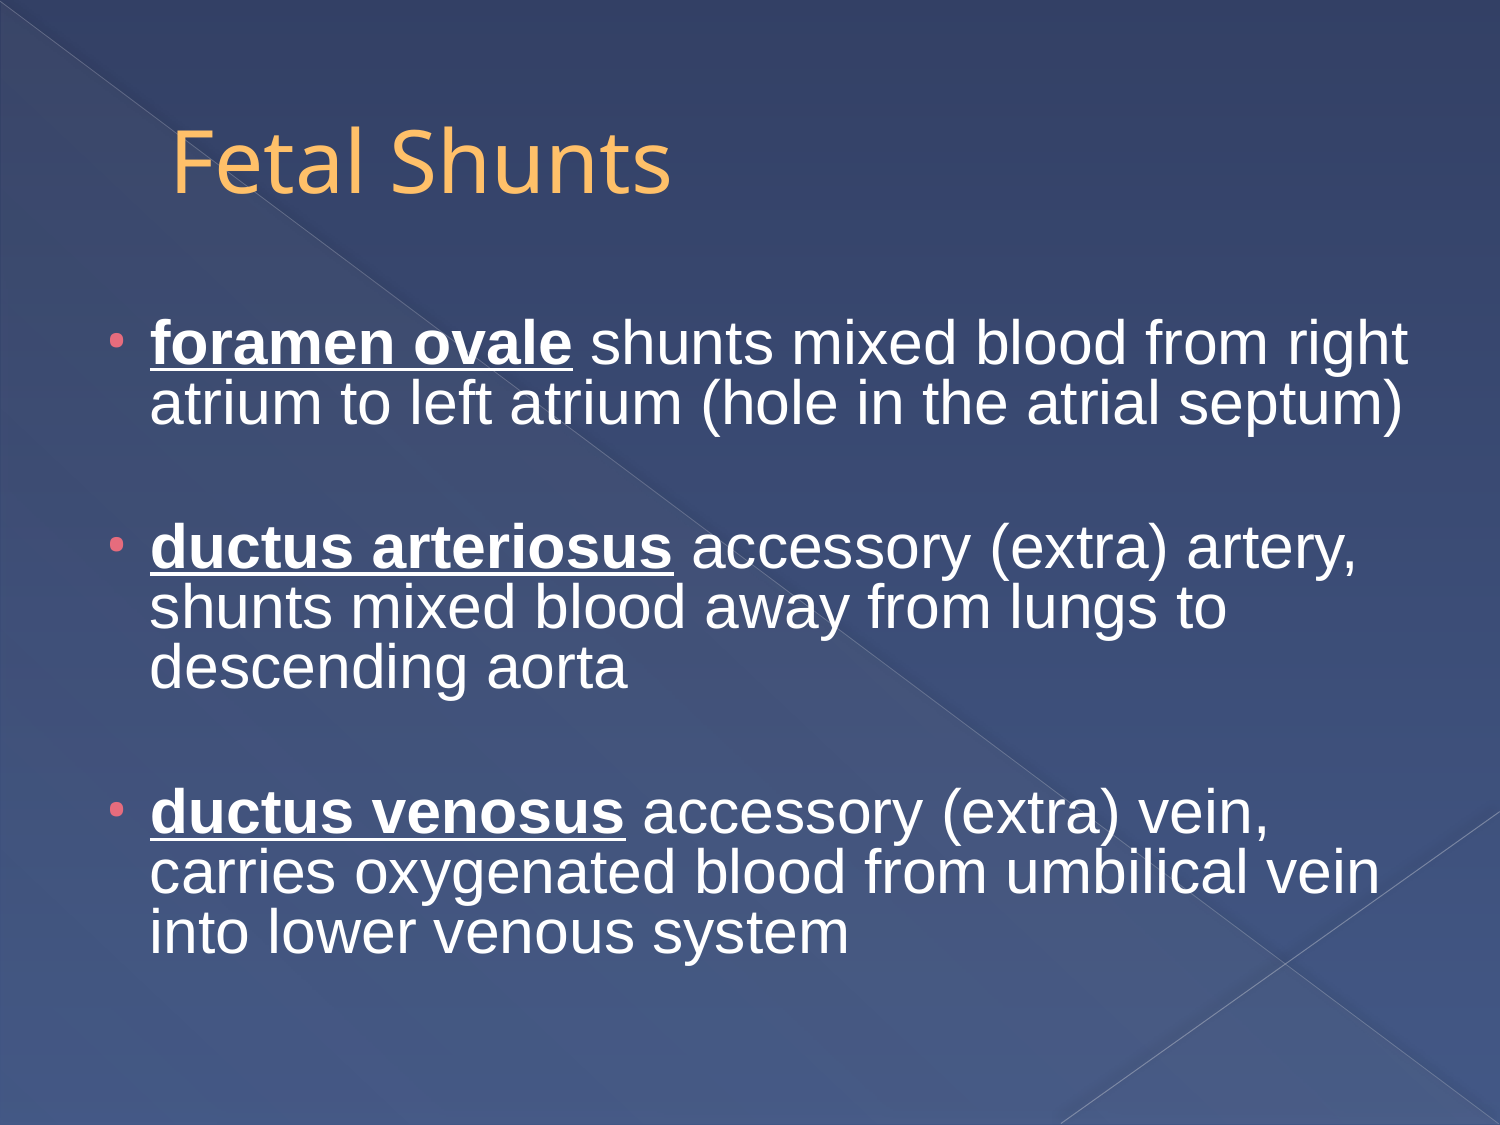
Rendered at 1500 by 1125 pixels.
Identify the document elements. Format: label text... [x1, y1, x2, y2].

list foramen ovale shunts mixed blood from right atrium to left atrium (hole in the atrial septum) ductus arteriosus accessory (extra) artery, shunts mixed blood away from lungs to descending aorta ductus venosus accessory (extra) vein, carries oxygenated blood from umbilical vein into lower venous system [75, 308, 1425, 1059]
title Fetal Shunts [75, 43, 1425, 274]
